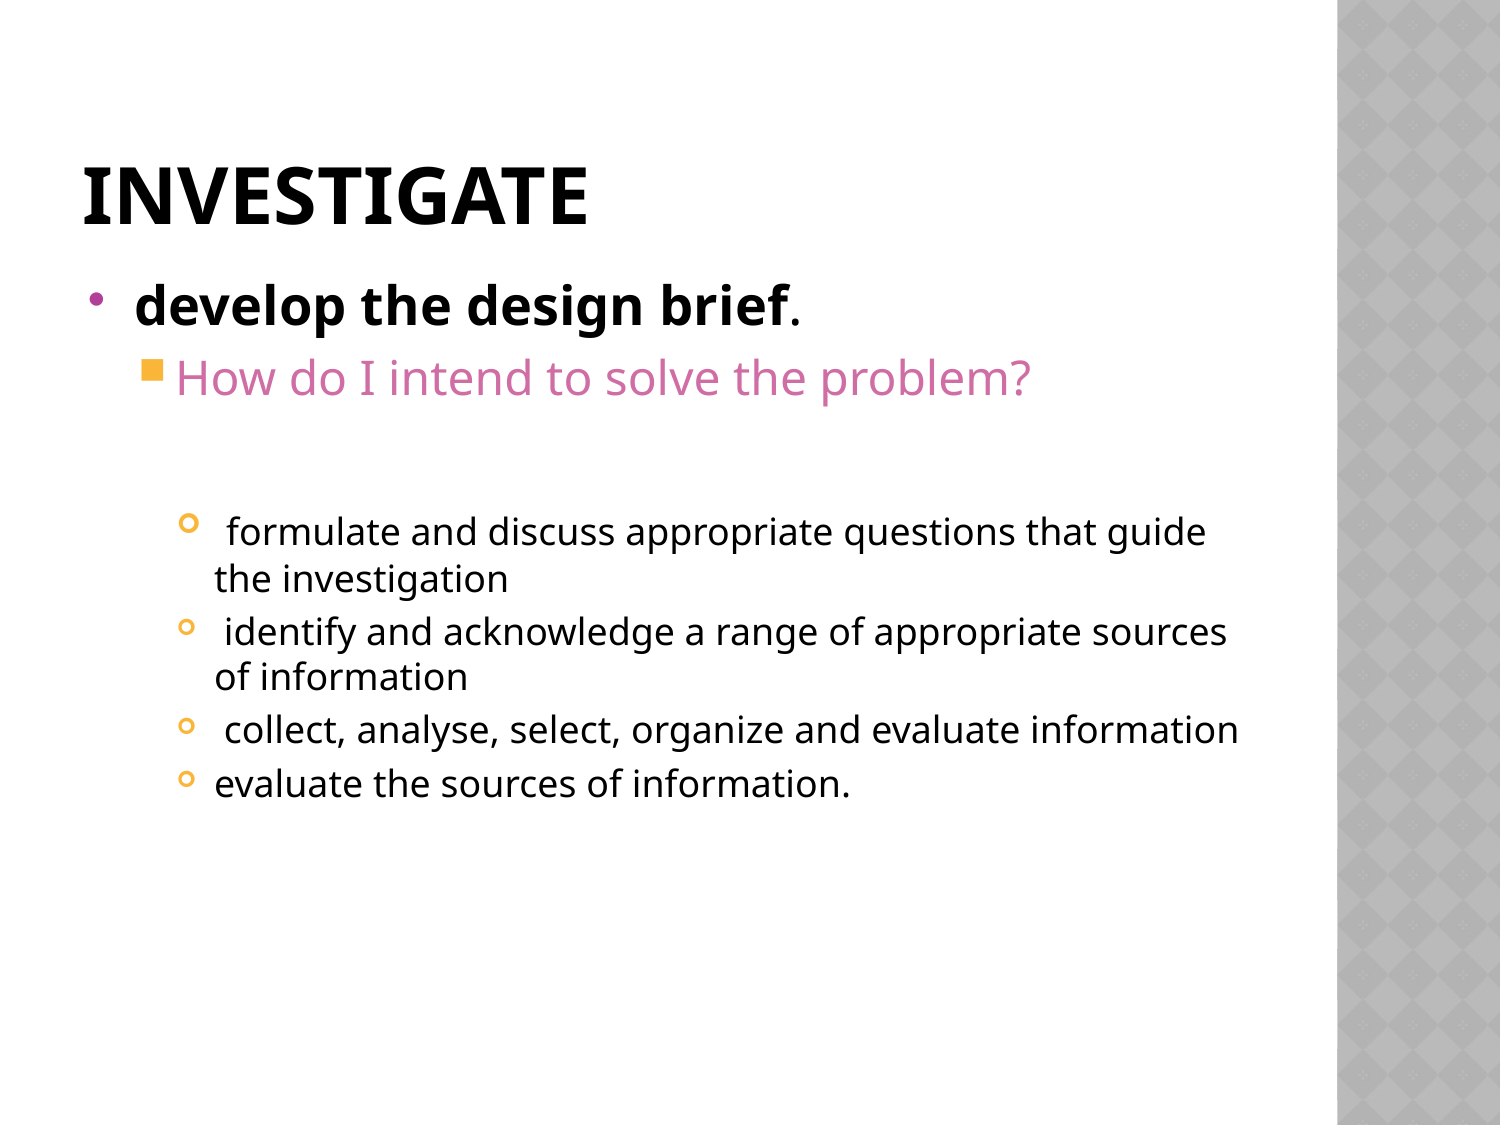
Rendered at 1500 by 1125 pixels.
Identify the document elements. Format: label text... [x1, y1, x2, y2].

title investigate [75, 52, 1263, 240]
list develop the design brief. How do I intend to solve the problem? formulate and discuss appropriate questions that guide the investigation identify and acknowledge a range of appropriate sources of information collect, analyse, select, organize and evaluate information evaluate the sources of information. [75, 264, 1263, 1059]
